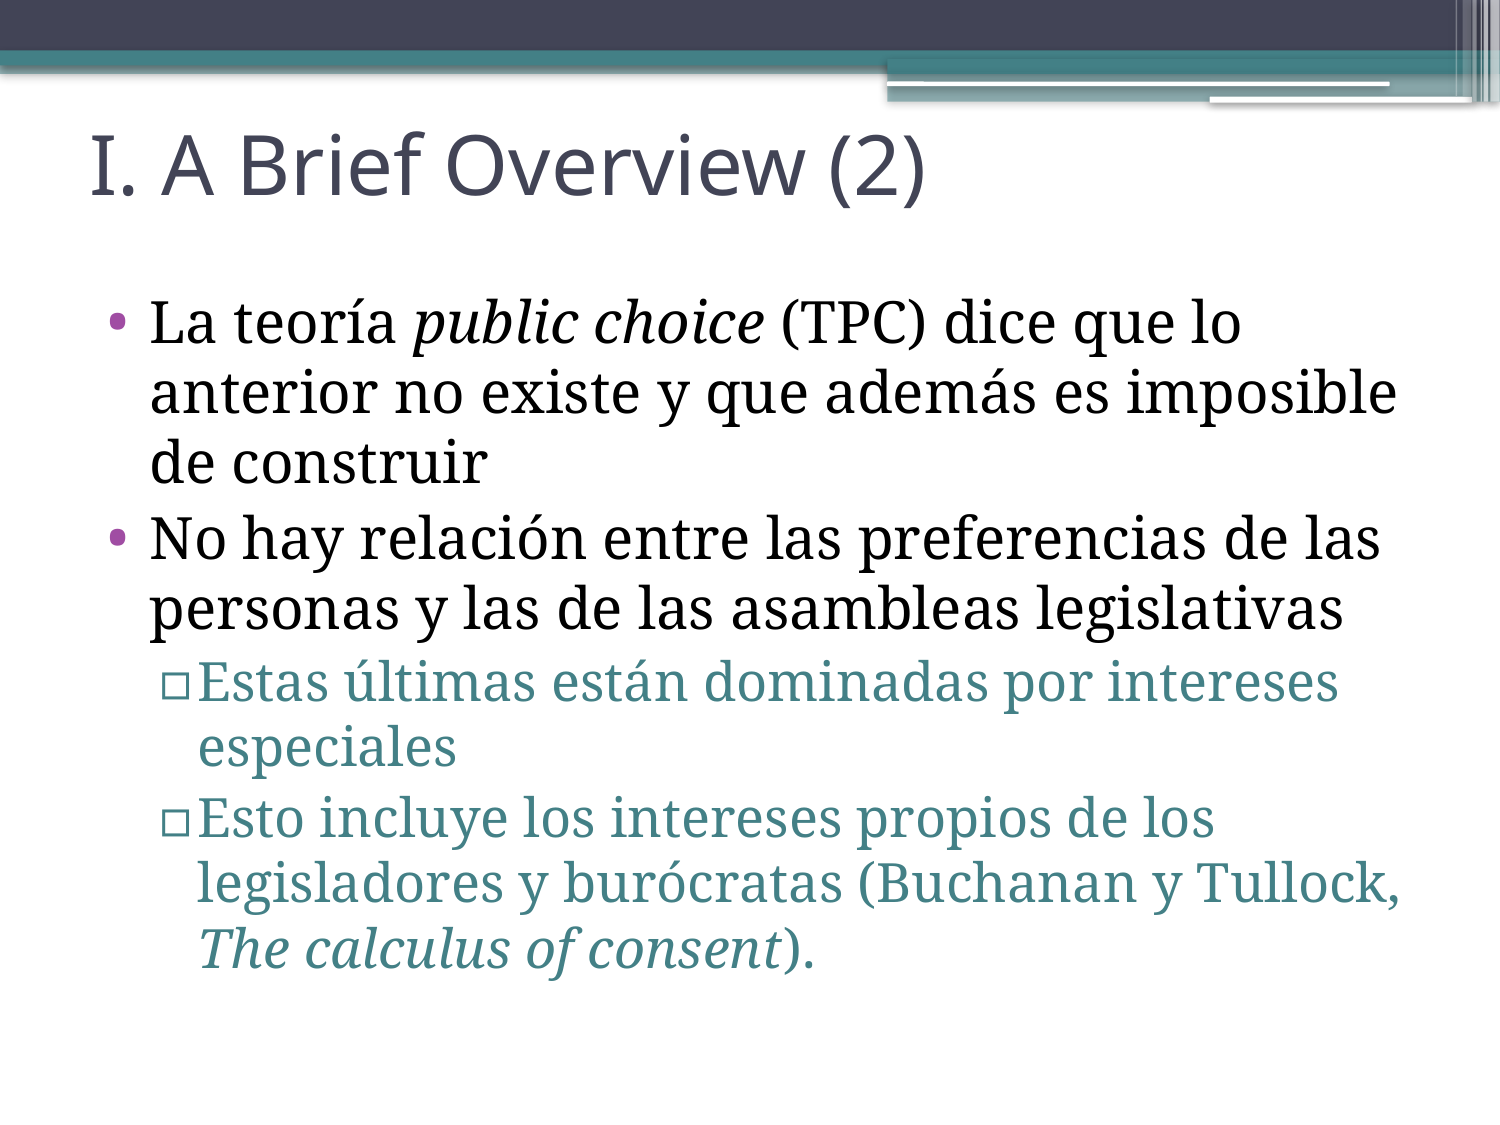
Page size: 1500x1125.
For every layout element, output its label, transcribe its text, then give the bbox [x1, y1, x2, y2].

list La teoría public choice (TPC) dice que lo anterior no existe y que además es imposible de construir No hay relación entre las preferencias de las personas y las de las asambleas legislativas Estas últimas están dominadas por intereses especiales Esto incluye los intereses propios de los legisladores y burócratas (Buchanan y Tullock, The calculus of consent). [75, 277, 1425, 988]
title I. A Brief Overview (2) [75, 75, 1425, 250]
